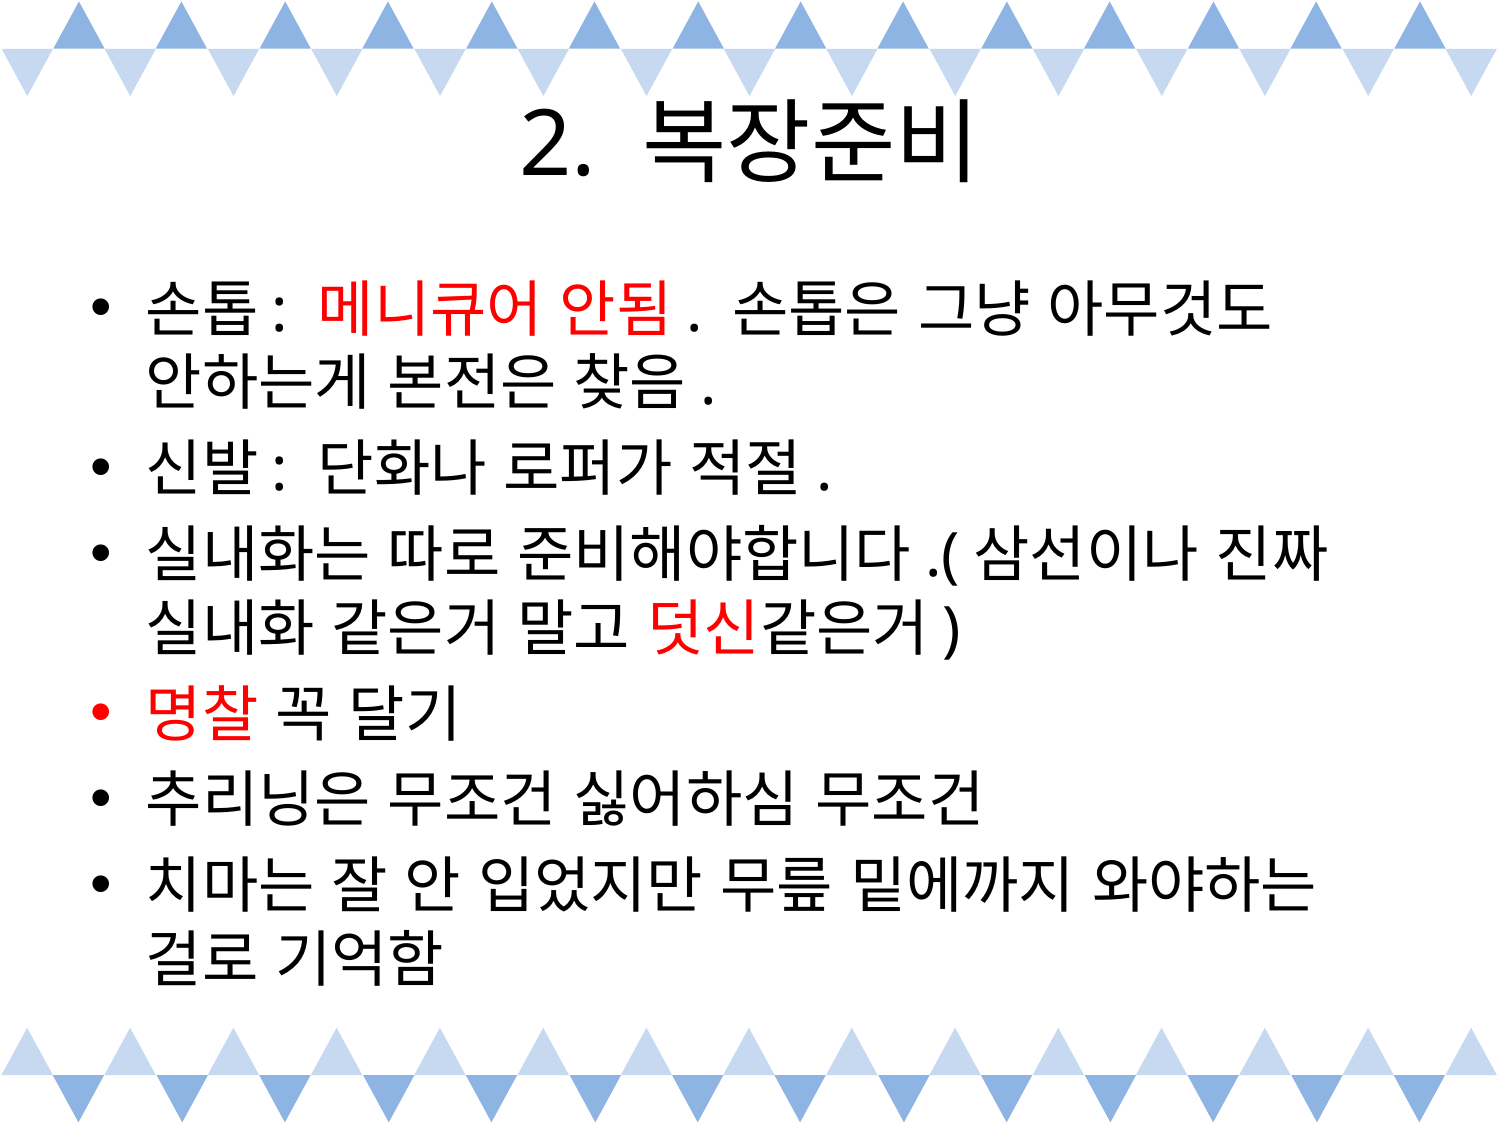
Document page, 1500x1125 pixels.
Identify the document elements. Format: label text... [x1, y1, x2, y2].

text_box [1, 1027, 1498, 1123]
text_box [1, 1, 1498, 97]
title 2. 복장준비 [75, 106, 1425, 233]
list 손톱: 메니큐어 안됨. 손톱은 그냥 아무것도 안하는게 본전은 찾음. 신발: 단화나 로퍼가 적절. 실내화는 따로 준비해야합니다.(삼선이나 진짜 실내화 같은거 말고 덧신같은거) 명찰 꼭 달기 추리닝은 무조건 싫어하심 무조건 치마는 잘 안 입었지만 무릎 밑에까지 와야하는 걸로 기억함 [75, 262, 1425, 1005]
